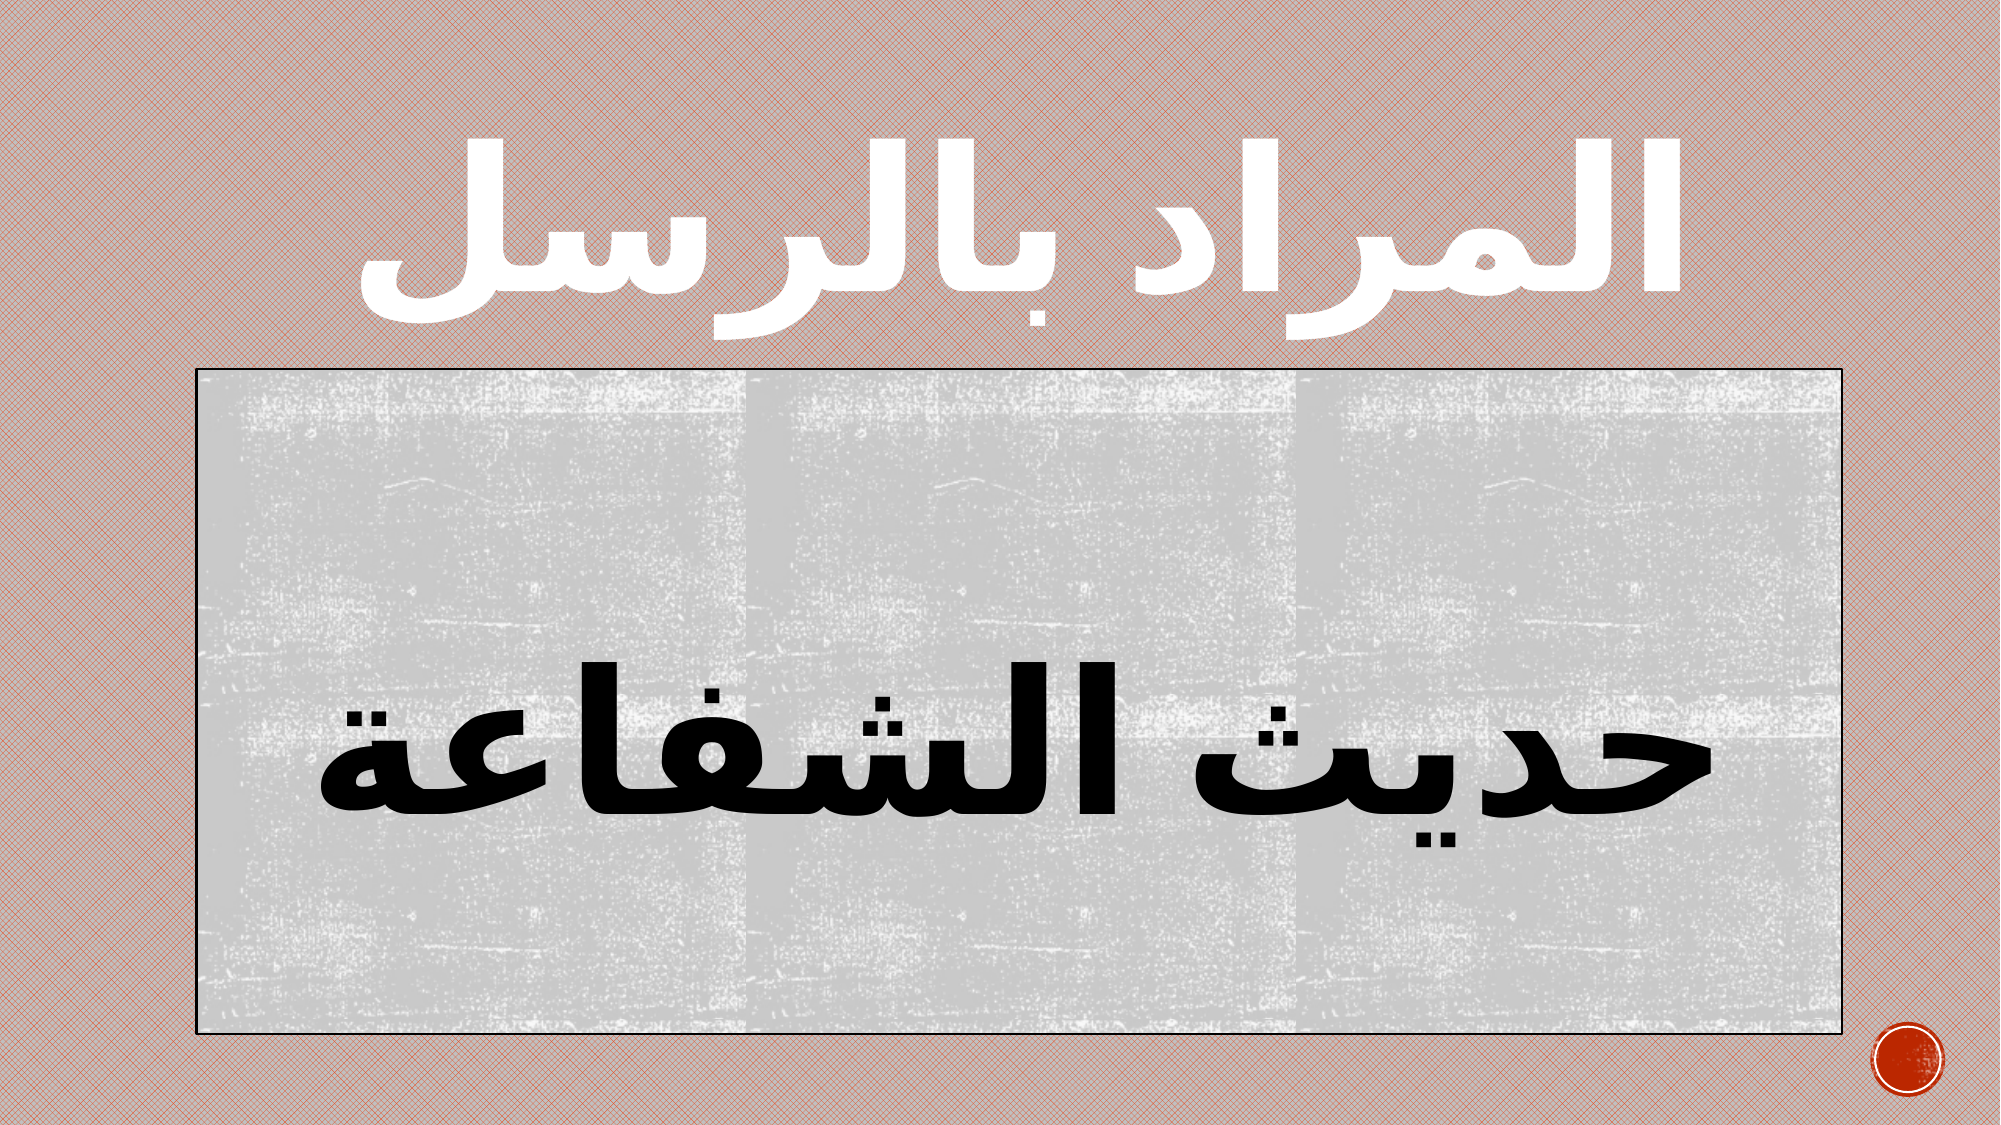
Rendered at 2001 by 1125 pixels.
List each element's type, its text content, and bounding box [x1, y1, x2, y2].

title المراد بالرسل [232, 44, 1813, 368]
list حديث الشفاعة [195, 368, 1843, 1035]
